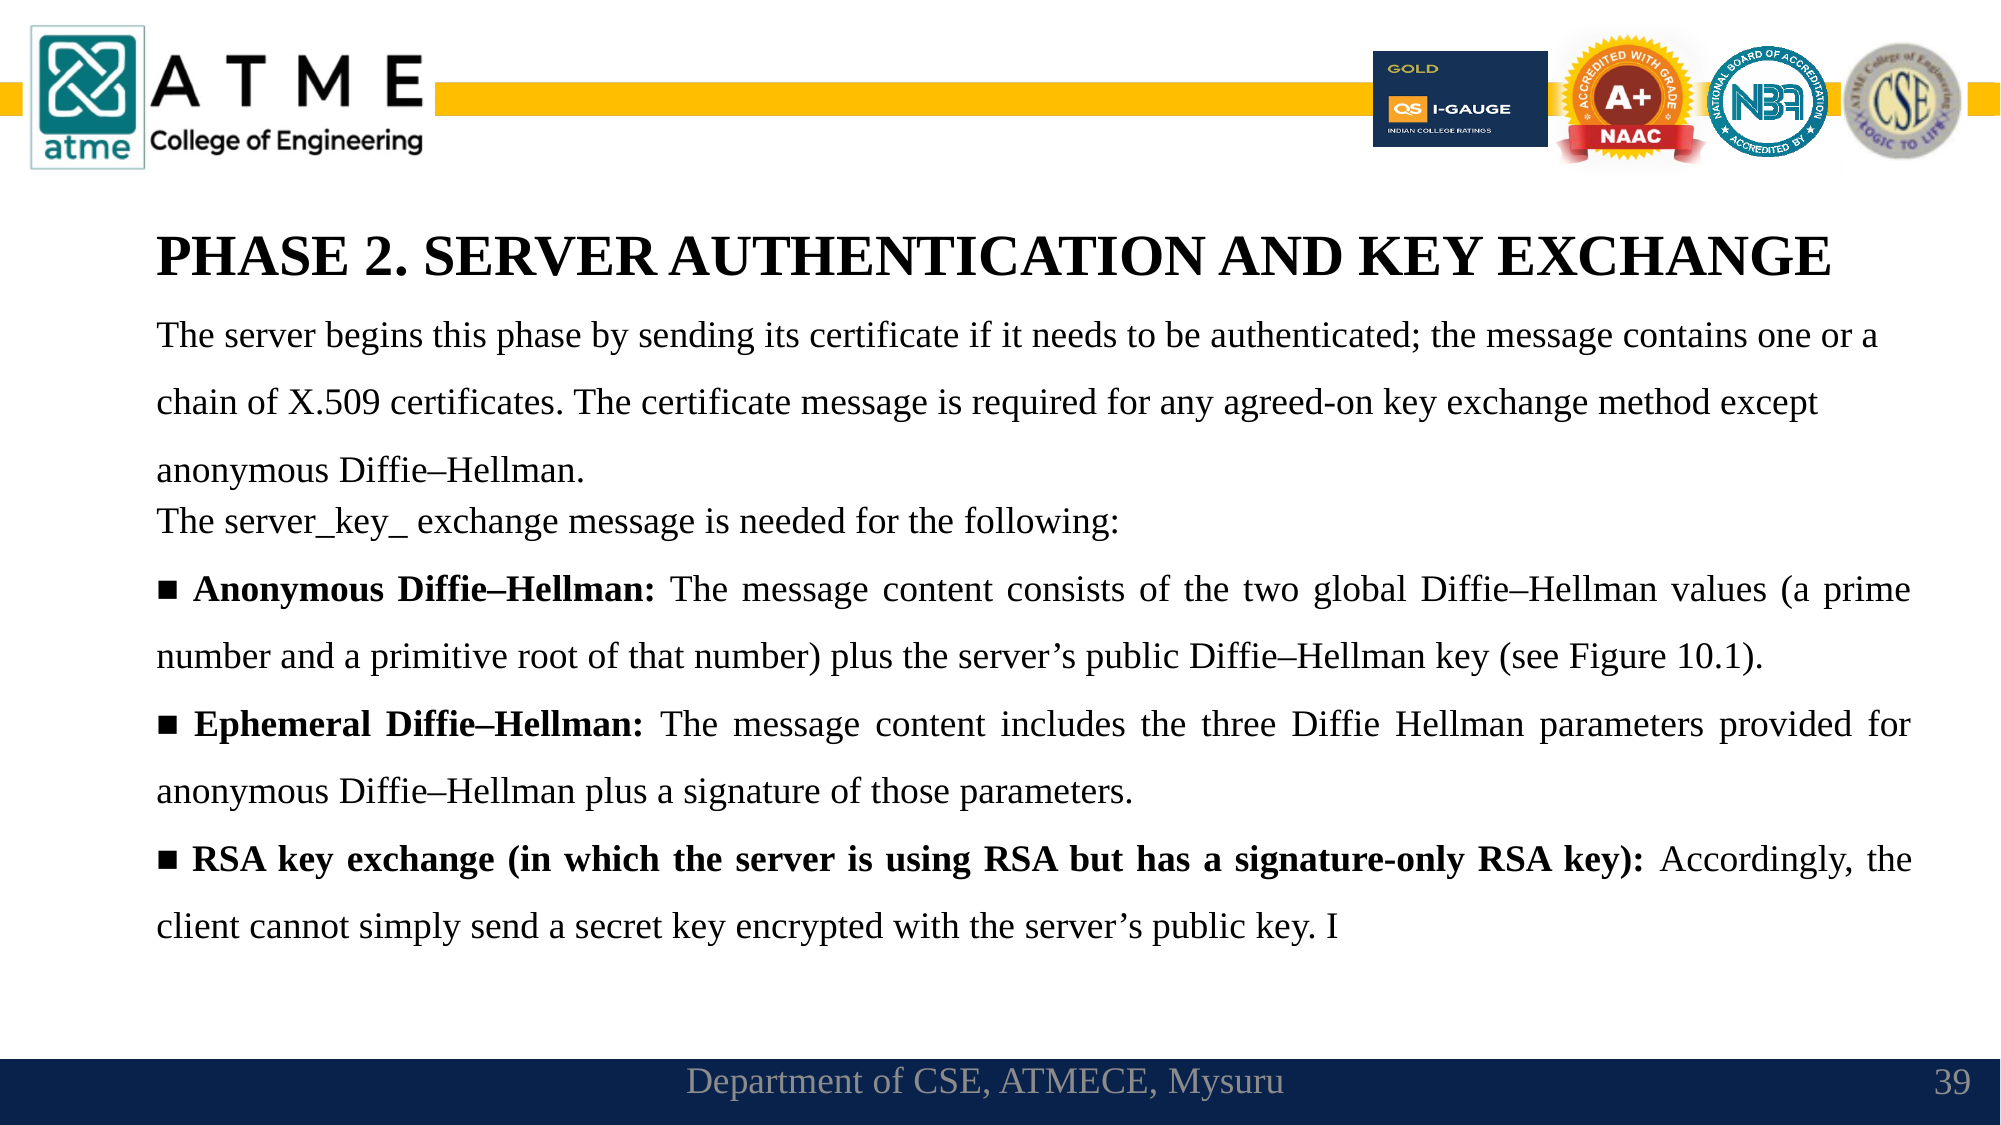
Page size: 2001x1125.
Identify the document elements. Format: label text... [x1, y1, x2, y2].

picture [22, 15, 435, 178]
slide_number 39 [1511, 1057, 1972, 1103]
picture [0, 1059, 2001, 1125]
picture [1840, 26, 1968, 176]
text_box PHASE 2. SERVER AUTHENTICATION AND KEY EXCHANGE The server begins this phase by sending its certificate if it needs to be authenticated; the message contains one or a chain of X.509 certificates. The certificate message is required for any agreed-on key exchange method except anonymous Diffie–Hellman. [141, 174, 1906, 466]
picture [1373, 20, 1828, 174]
text_box The server_key_ exchange message is needed for the following: ■ Anonymous Diffie–Hellman: The message content consists of the two global Diffie–Hellman values (a prime number and a primitive root of that number) plus the server’s public Diffie–Hellman key (see Figure 10.1). ■ Ephemeral Diffie–Hellman: The message content includes the three Diffie Hellman parameters provided for anonymous Diffie–Hellman plus a signature of those parameters. ■ RSA key exchange (in which the server is using RSA but has a signature-only RSA key): Accordingly, the client cannot simply send a secret key encrypted with the server’s public key. I [141, 466, 1928, 954]
footer Department of CSE, ATMECE, Mysuru [501, 1056, 1470, 1102]
